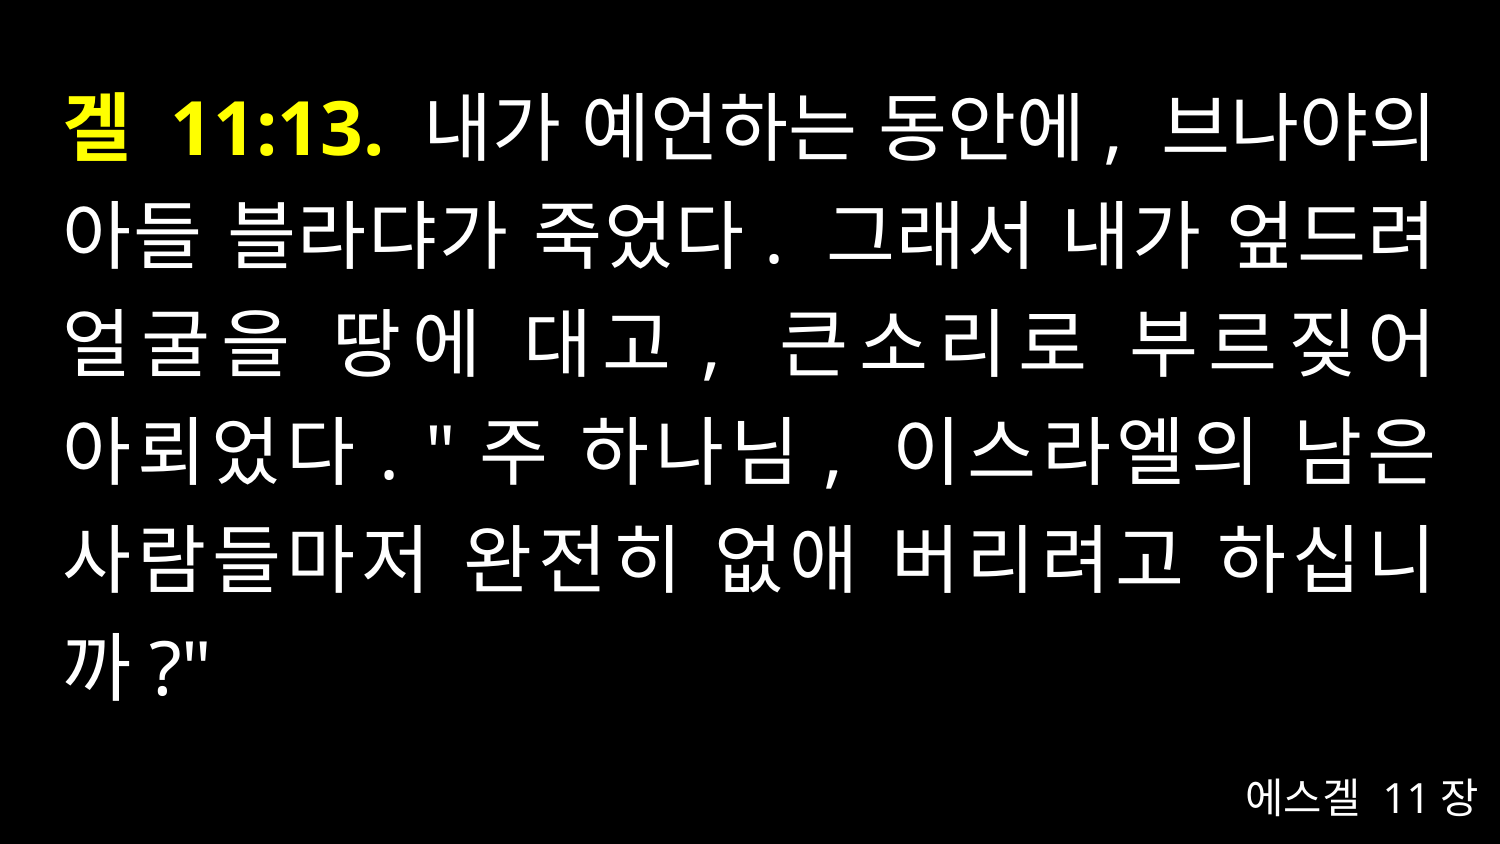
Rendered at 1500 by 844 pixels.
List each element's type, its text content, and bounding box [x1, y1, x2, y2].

subtitle 에스겔 11장 [916, 770, 1500, 844]
title 겔 11:13. 내가 예언하는 동안에, 브나야의 아들 블라댜가 죽었다. 그래서 내가 엎드려 얼굴을 땅에 대고, 큰소리로 부르짖어 아뢰었다. "주 하나님, 이스라엘의 남은 사람들마저 완전히 없애 버리려고 하십니까?" [0, 0, 1500, 844]
